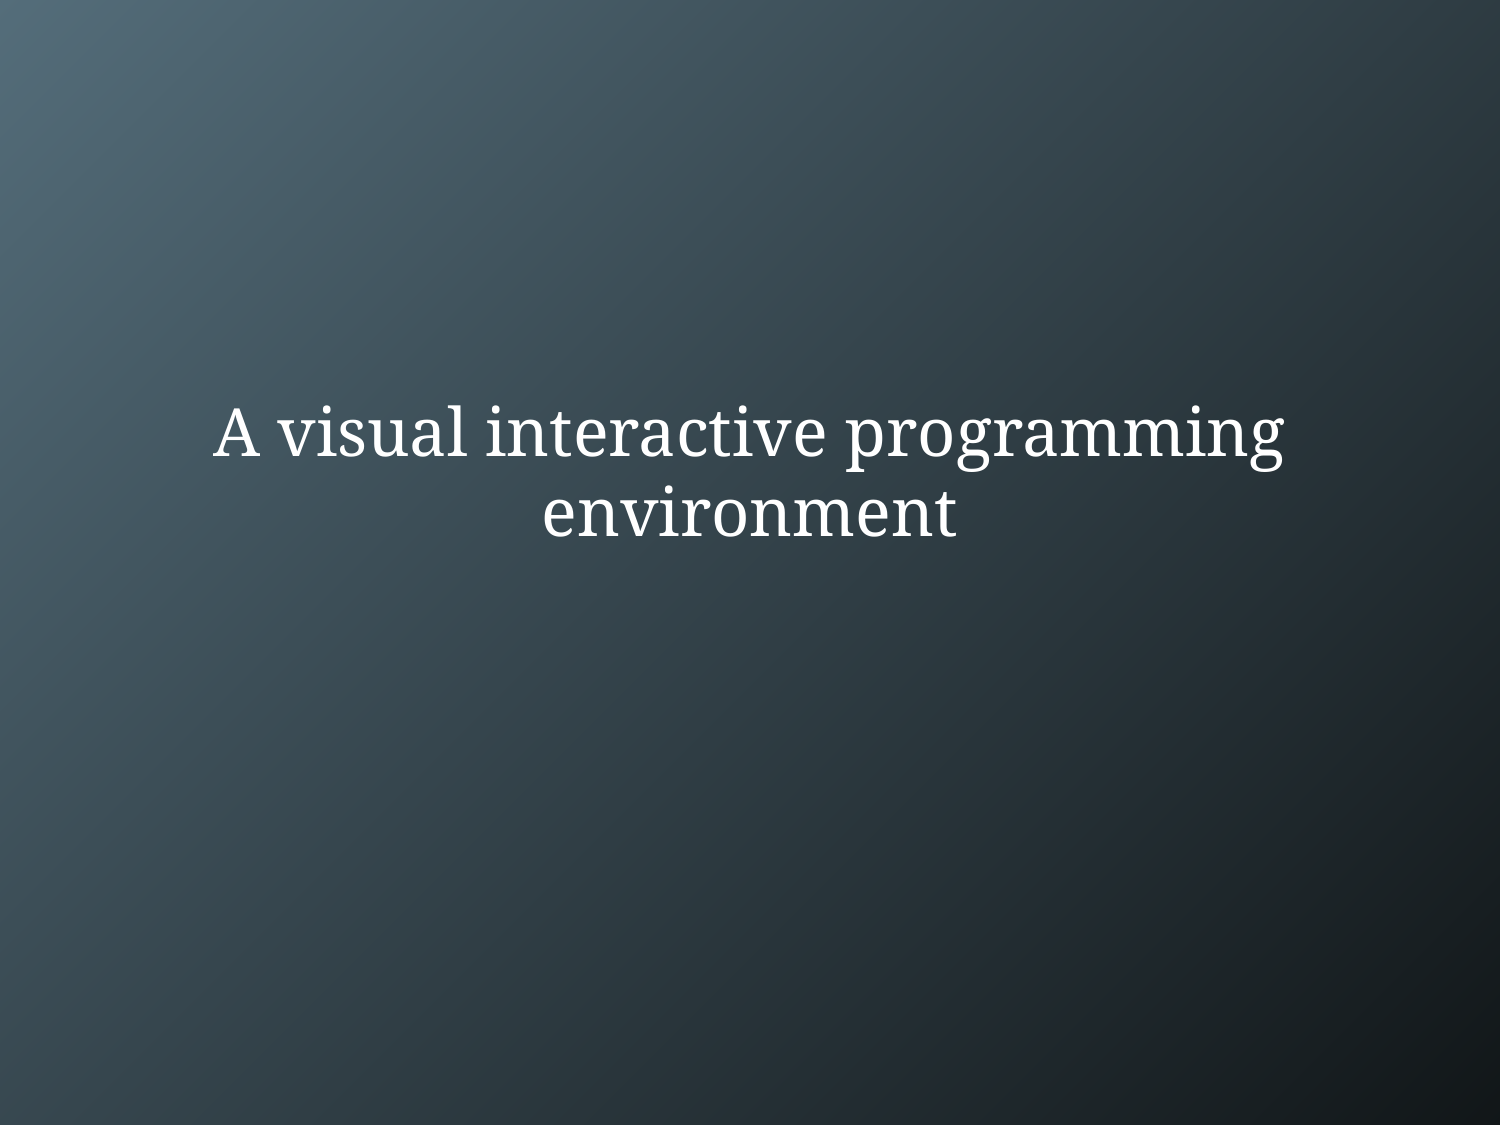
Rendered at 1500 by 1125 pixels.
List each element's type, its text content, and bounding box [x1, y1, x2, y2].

title A visual interactive programming environment [112, 349, 1388, 591]
